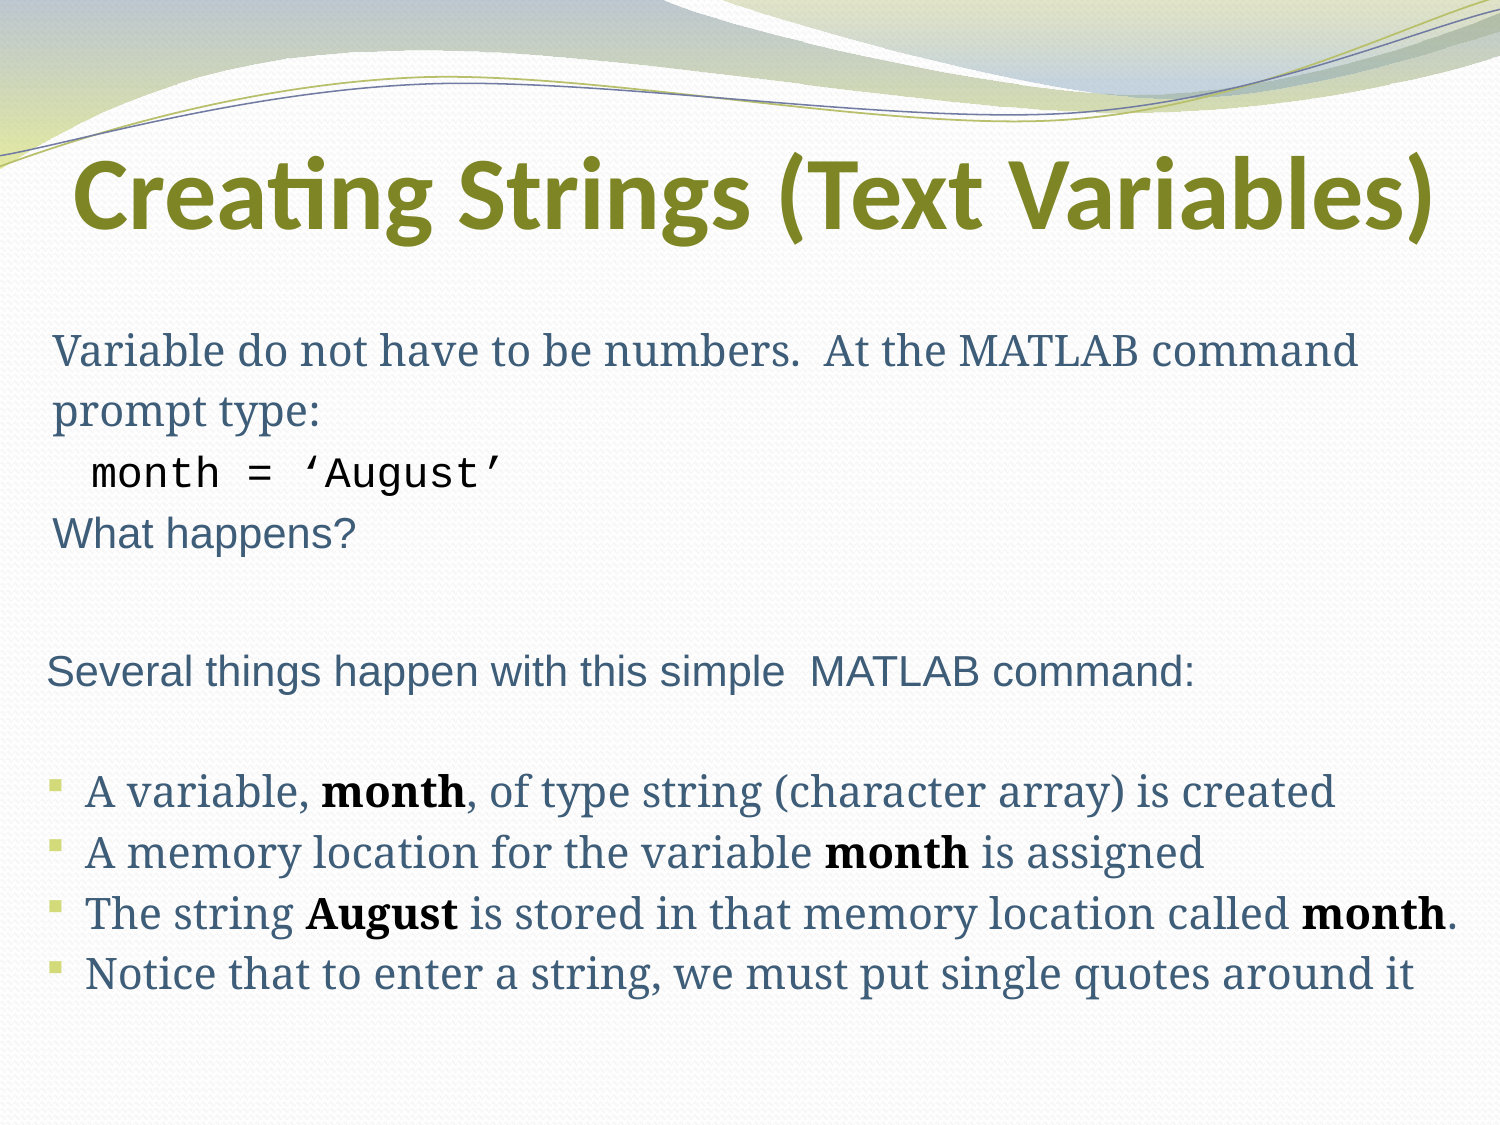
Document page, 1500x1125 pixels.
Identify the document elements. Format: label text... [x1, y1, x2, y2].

title Creating Strings (Text Variables) [6, 62, 1500, 250]
text_box Several things happen with this simple MATLAB command: A variable, month, of type string (character array) is created A memory location for the variable month is assigned The string August is stored in that memory location called month. Notice that to enter a string, we must put single quotes around it [31, 635, 1500, 1111]
list Variable do not have to be numbers. At the MATLAB command prompt type: month = ‘August’ What happens? [37, 315, 1475, 566]
